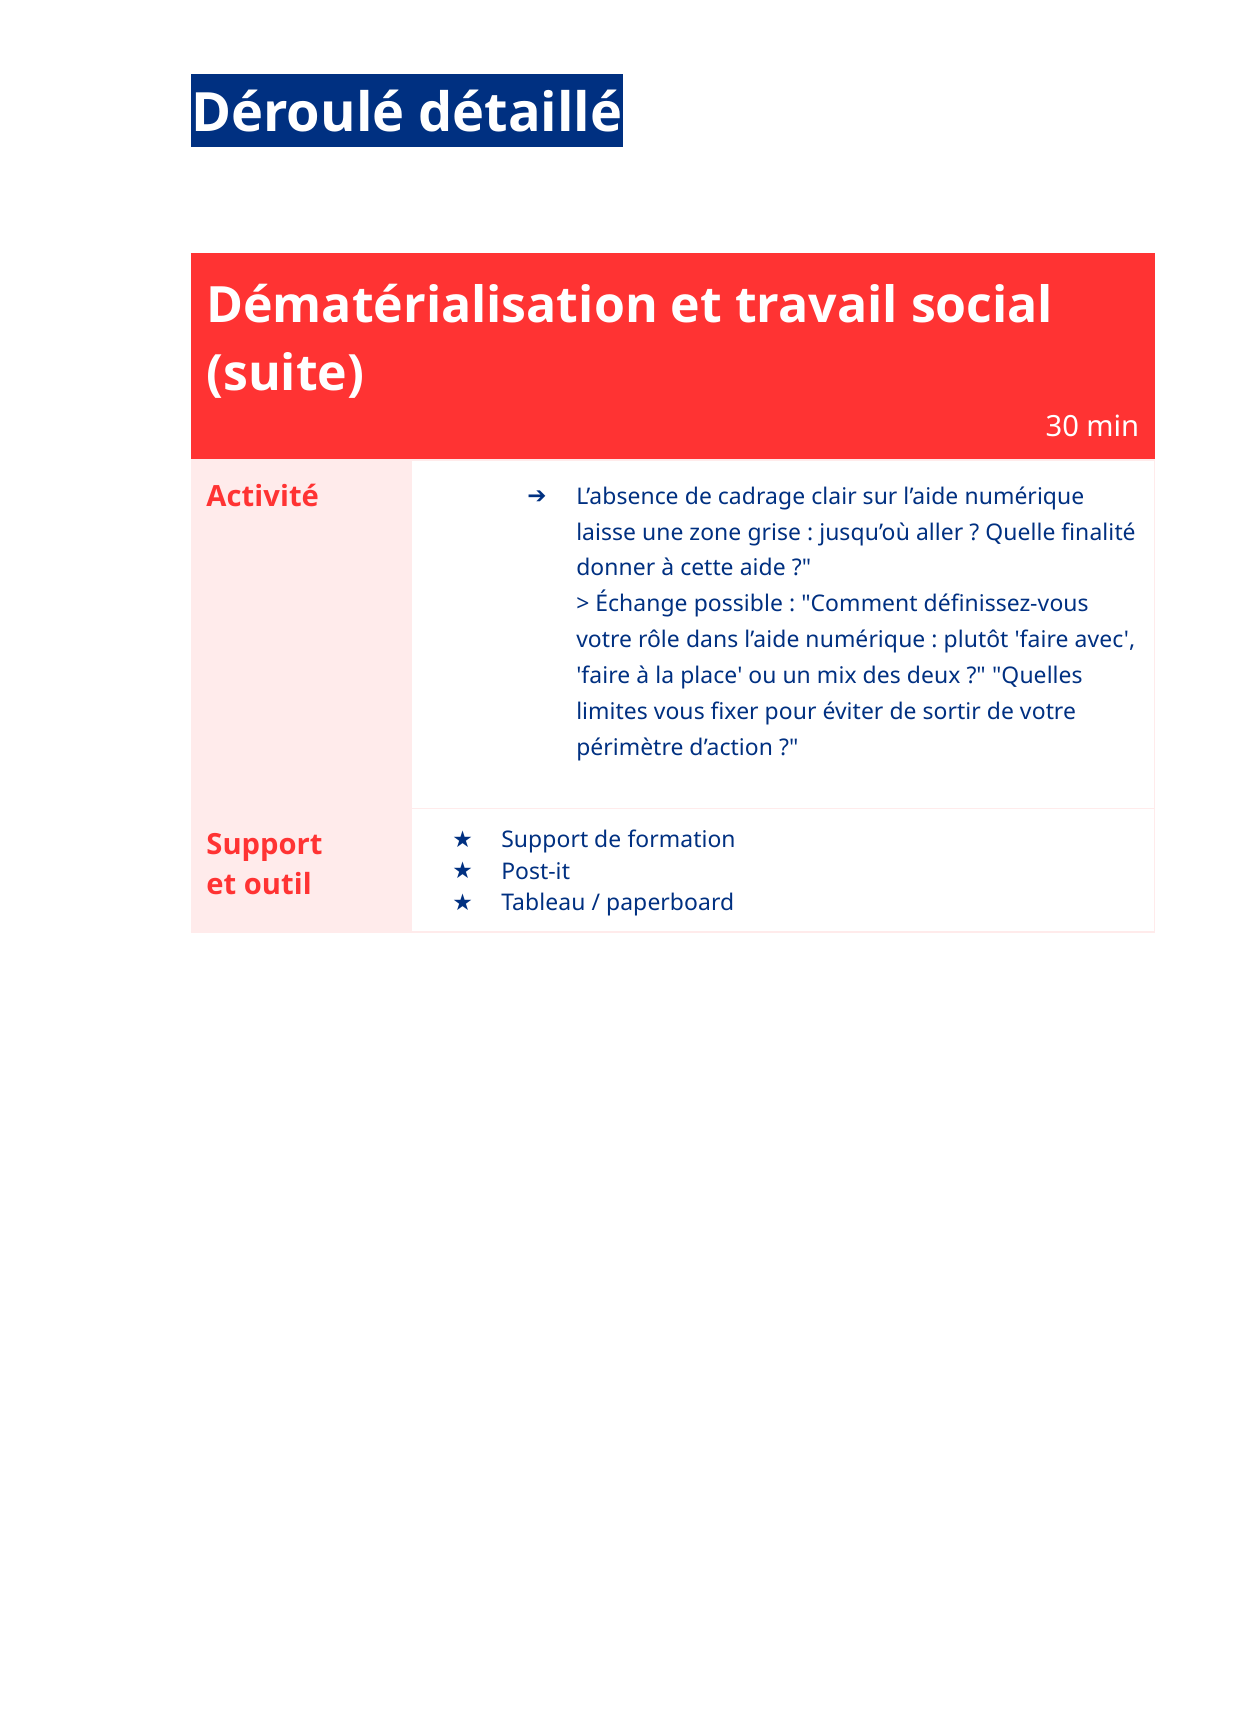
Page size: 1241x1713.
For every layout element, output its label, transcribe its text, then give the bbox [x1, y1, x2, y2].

text_box Déroulé détaillé [185, 71, 1241, 148]
table_cell Support et outil [192, 809, 411, 931]
table_cell Activité [192, 461, 411, 808]
table_cell Support de formation Post-it Tableau / paperboard [412, 809, 1154, 931]
table_cell L’absence de cadrage clair sur l’aide numérique laisse une zone grise : jusqu’où aller ? Quelle finalité donner à cette aide ?" > Échange possible : "Comment définissez-vous votre rôle dans l’aide numérique : plutôt 'faire avec', 'faire à la place' ou un mix des deux ?" "Quelles limites vous fixer pour éviter de sortir de votre périmètre d’action ?" [412, 461, 1154, 808]
table_header Dématérialisation et travail social (suite) 30 min [192, 254, 1154, 459]
